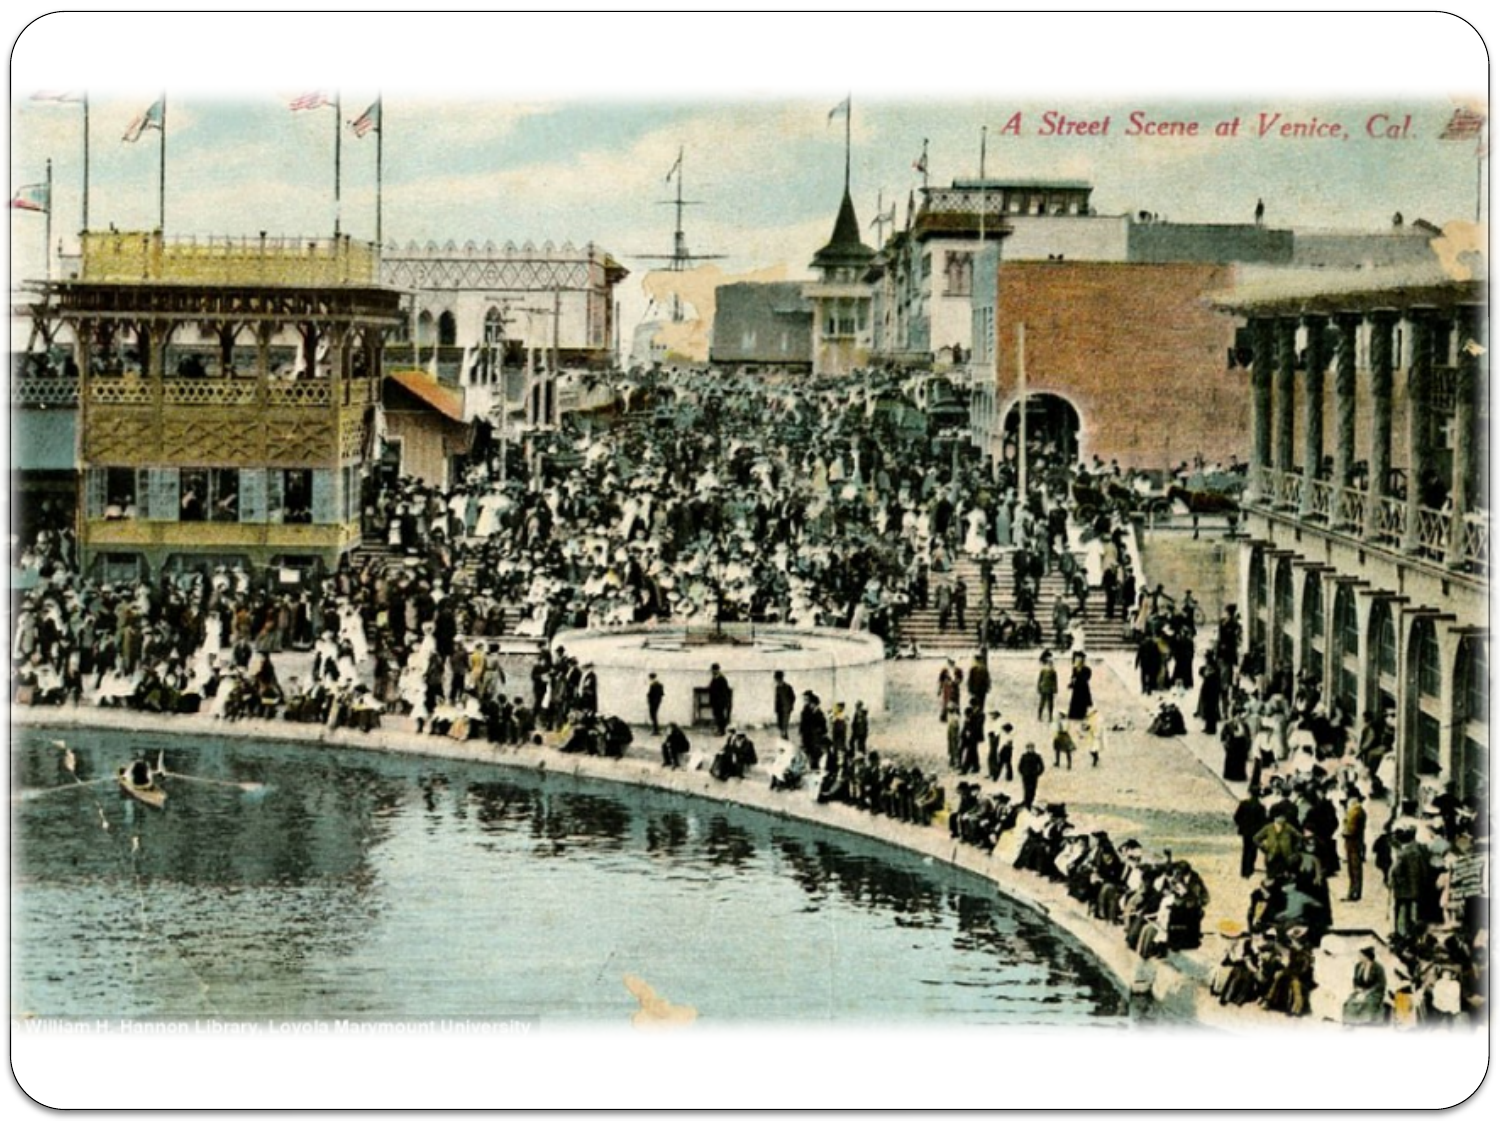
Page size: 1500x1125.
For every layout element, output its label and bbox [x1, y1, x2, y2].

picture [0, 85, 1500, 1040]
